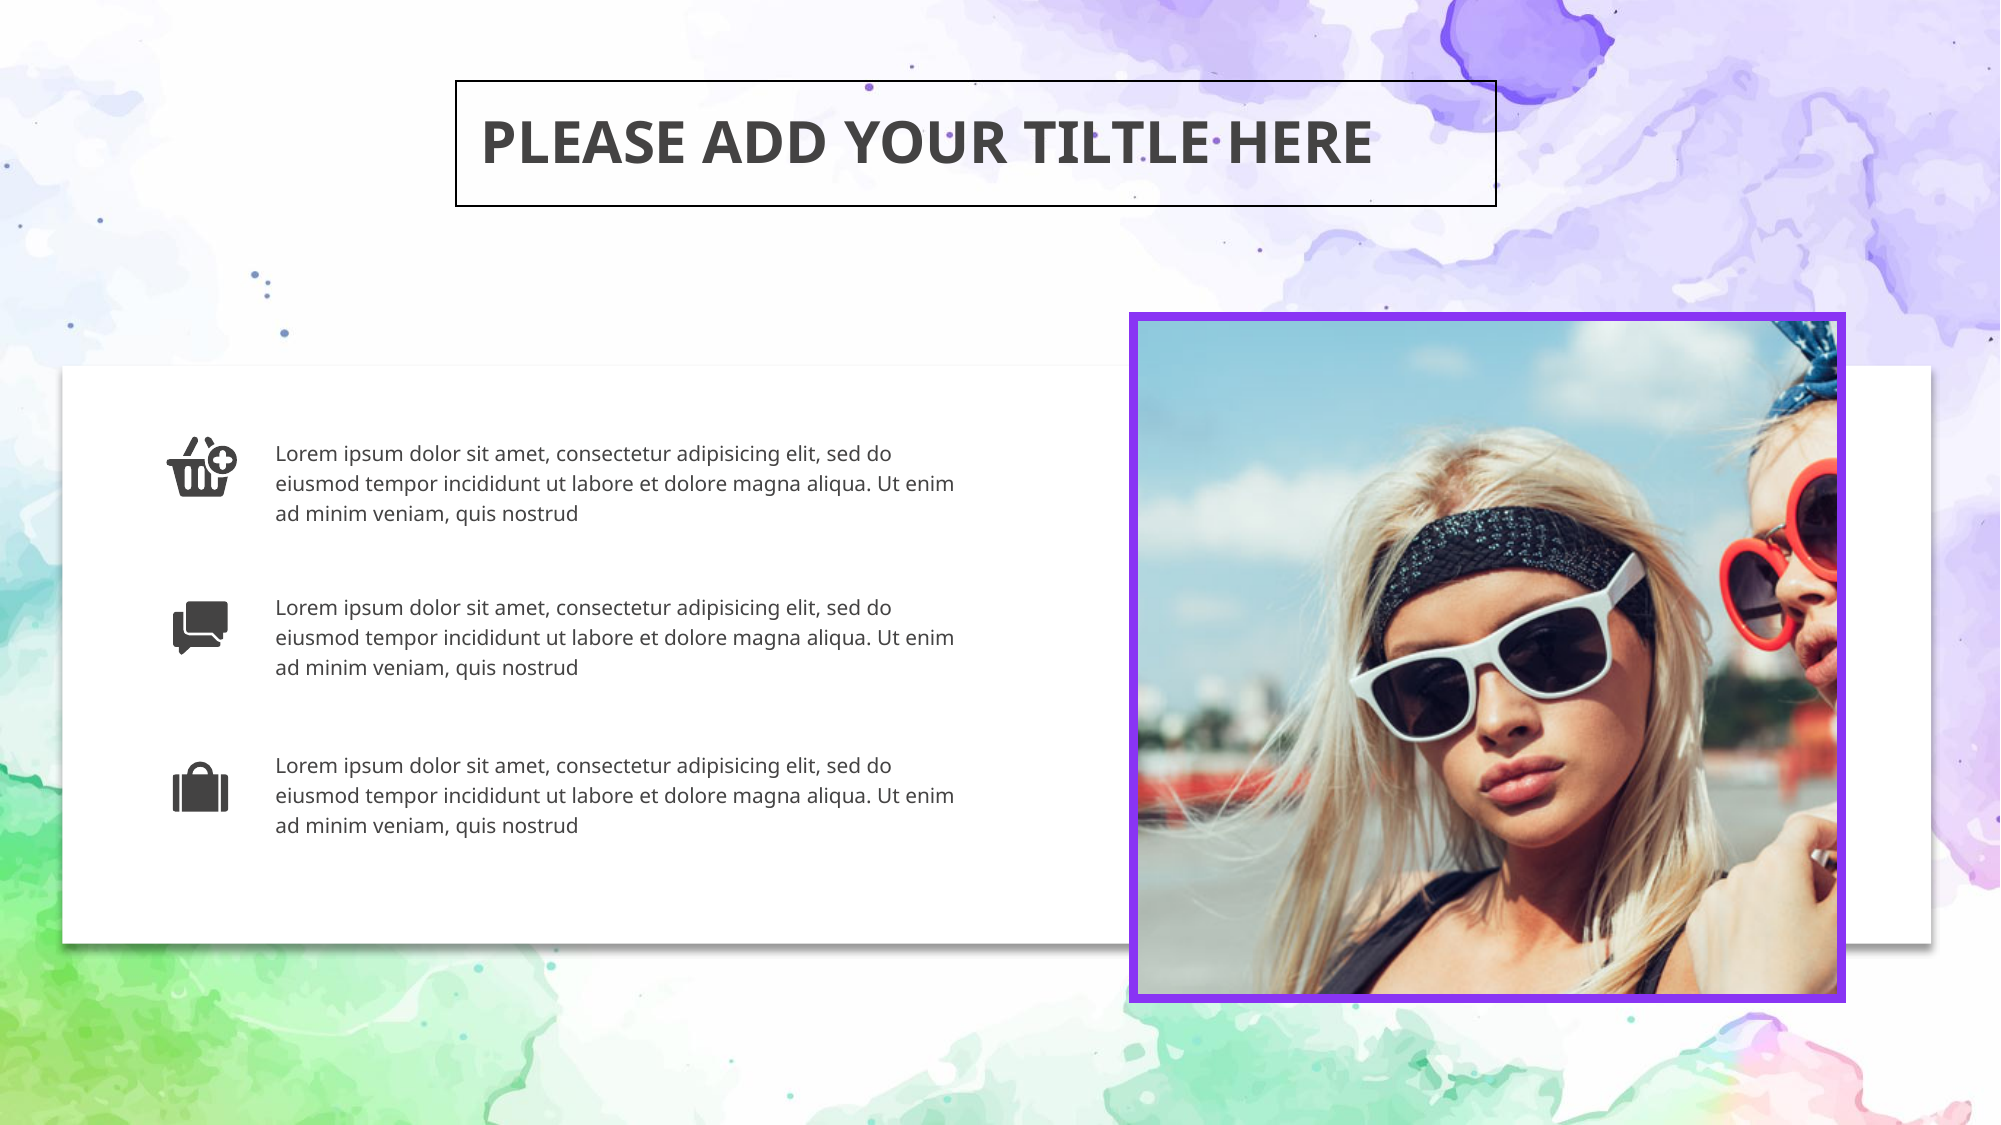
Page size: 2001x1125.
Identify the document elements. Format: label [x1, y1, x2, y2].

text_box [1842, 365, 1932, 945]
text_box [1132, 316, 1842, 999]
text_box [61, 365, 1132, 945]
text_box [455, 80, 1497, 207]
text_box [166, 428, 975, 535]
picture [0, 0, 2000, 1125]
text_box [173, 582, 975, 689]
text_box [172, 740, 975, 847]
